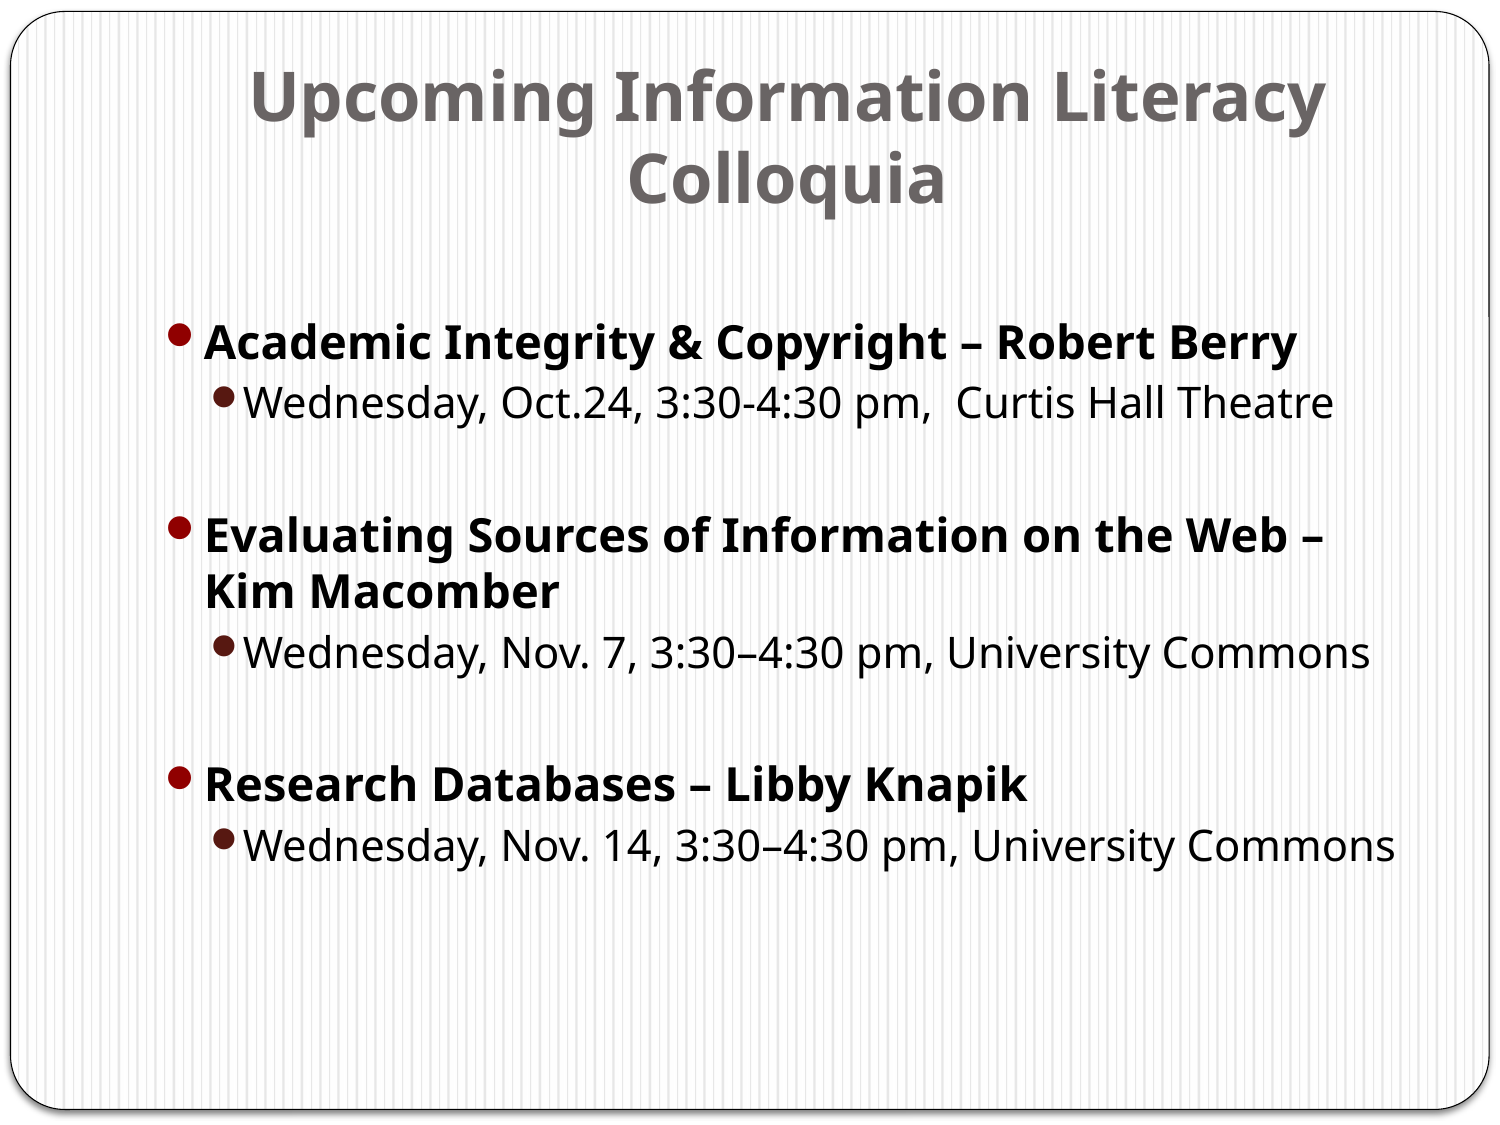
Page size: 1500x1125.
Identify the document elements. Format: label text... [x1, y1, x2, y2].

list Academic Integrity & Copyright – Robert Berry Wednesday, Oct.24, 3:30-4:30 pm, Curtis Hall Theatre Evaluating Sources of Information on the Web – Kim Macomber Wednesday, Nov. 7, 3:30–4:30 pm, University Commons Research Databases – Libby Knapik Wednesday, Nov. 14, 3:30–4:30 pm, University Commons [150, 237, 1425, 988]
title Upcoming Information Literacy Colloquia [150, 45, 1425, 233]
